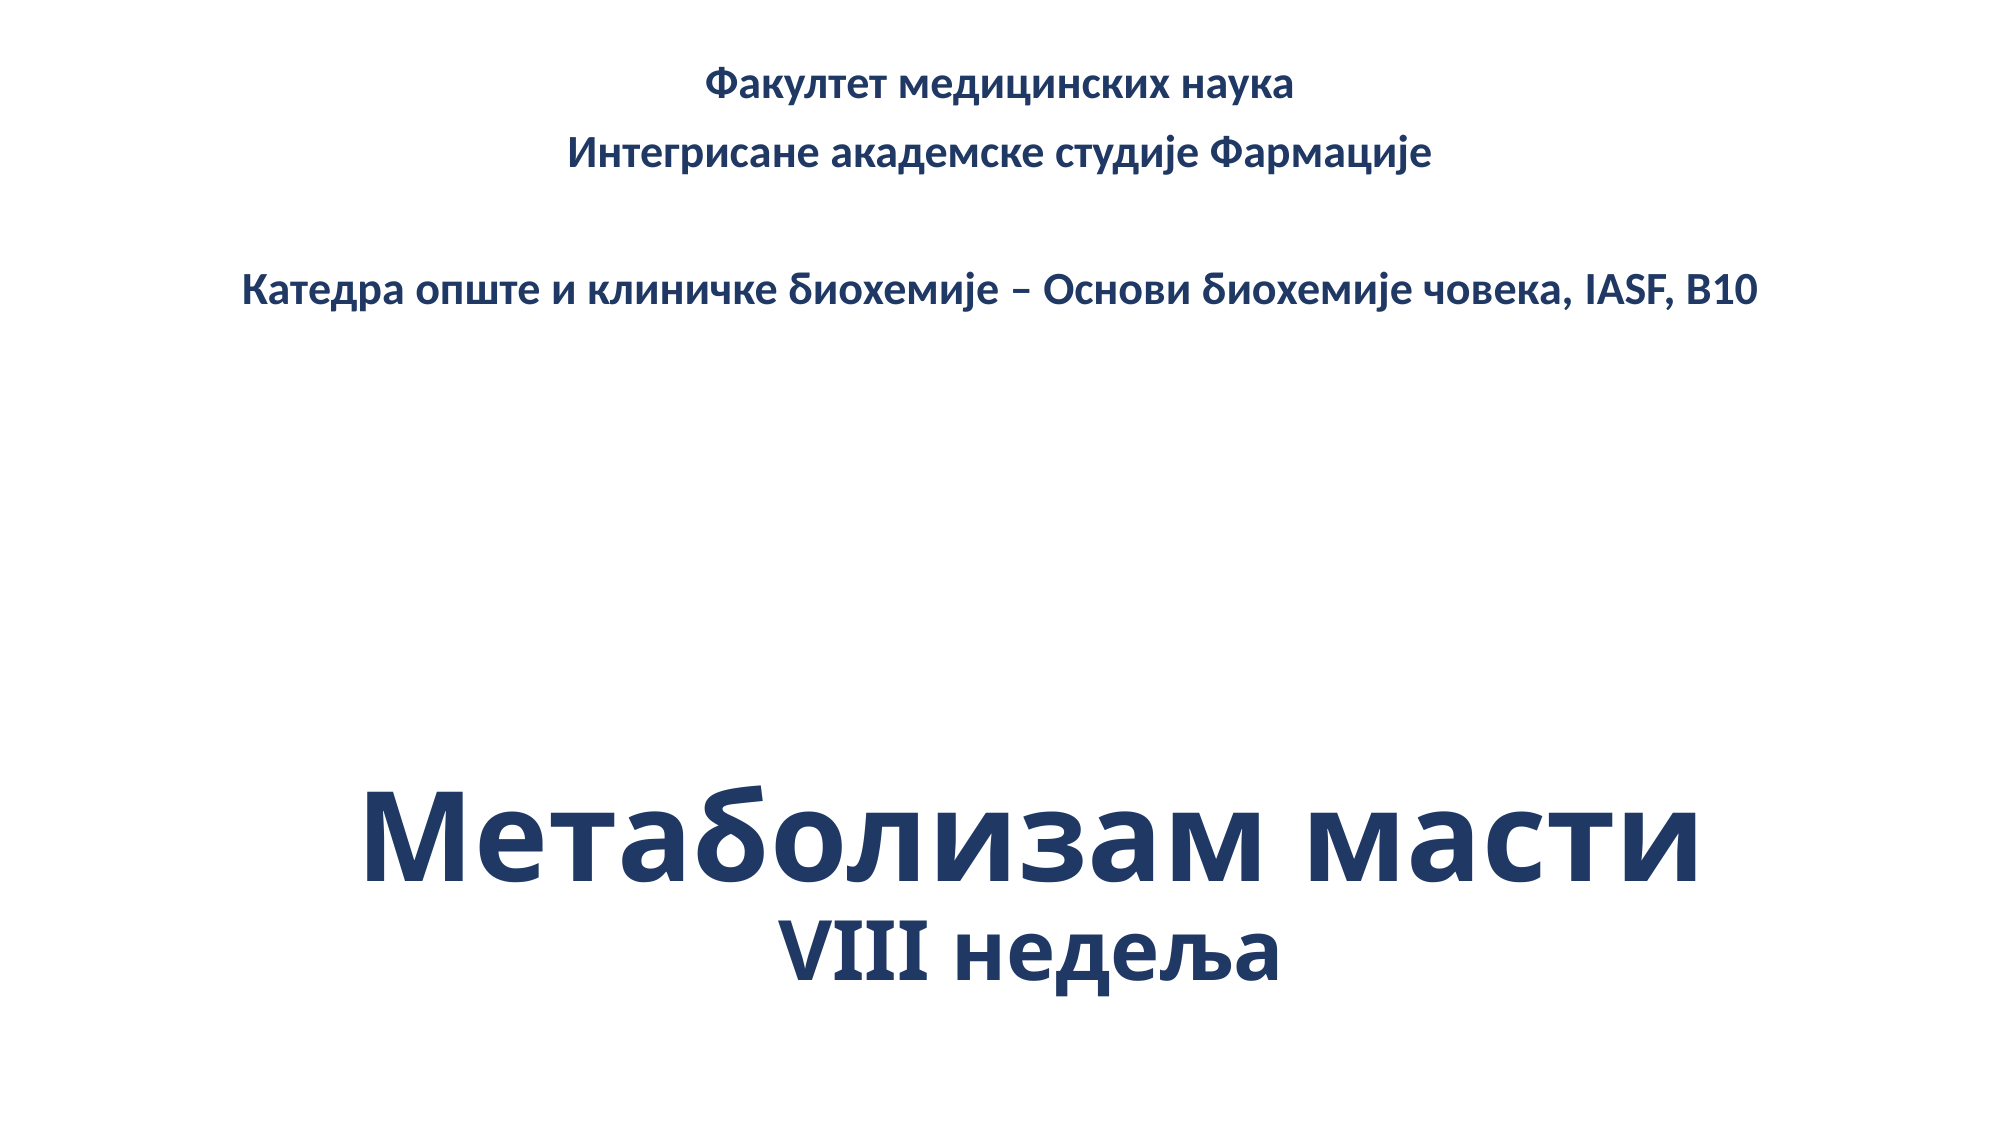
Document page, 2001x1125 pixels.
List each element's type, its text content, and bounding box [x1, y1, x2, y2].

title Метаболизам масти VIII недеља [281, 614, 1782, 1006]
subtitle Факултет медицинских наука Интегрисане академске студије Фармације Катедра опште и клиничке биохемије – Основи биохемије човека, IASF, B10 [0, 51, 2000, 323]
